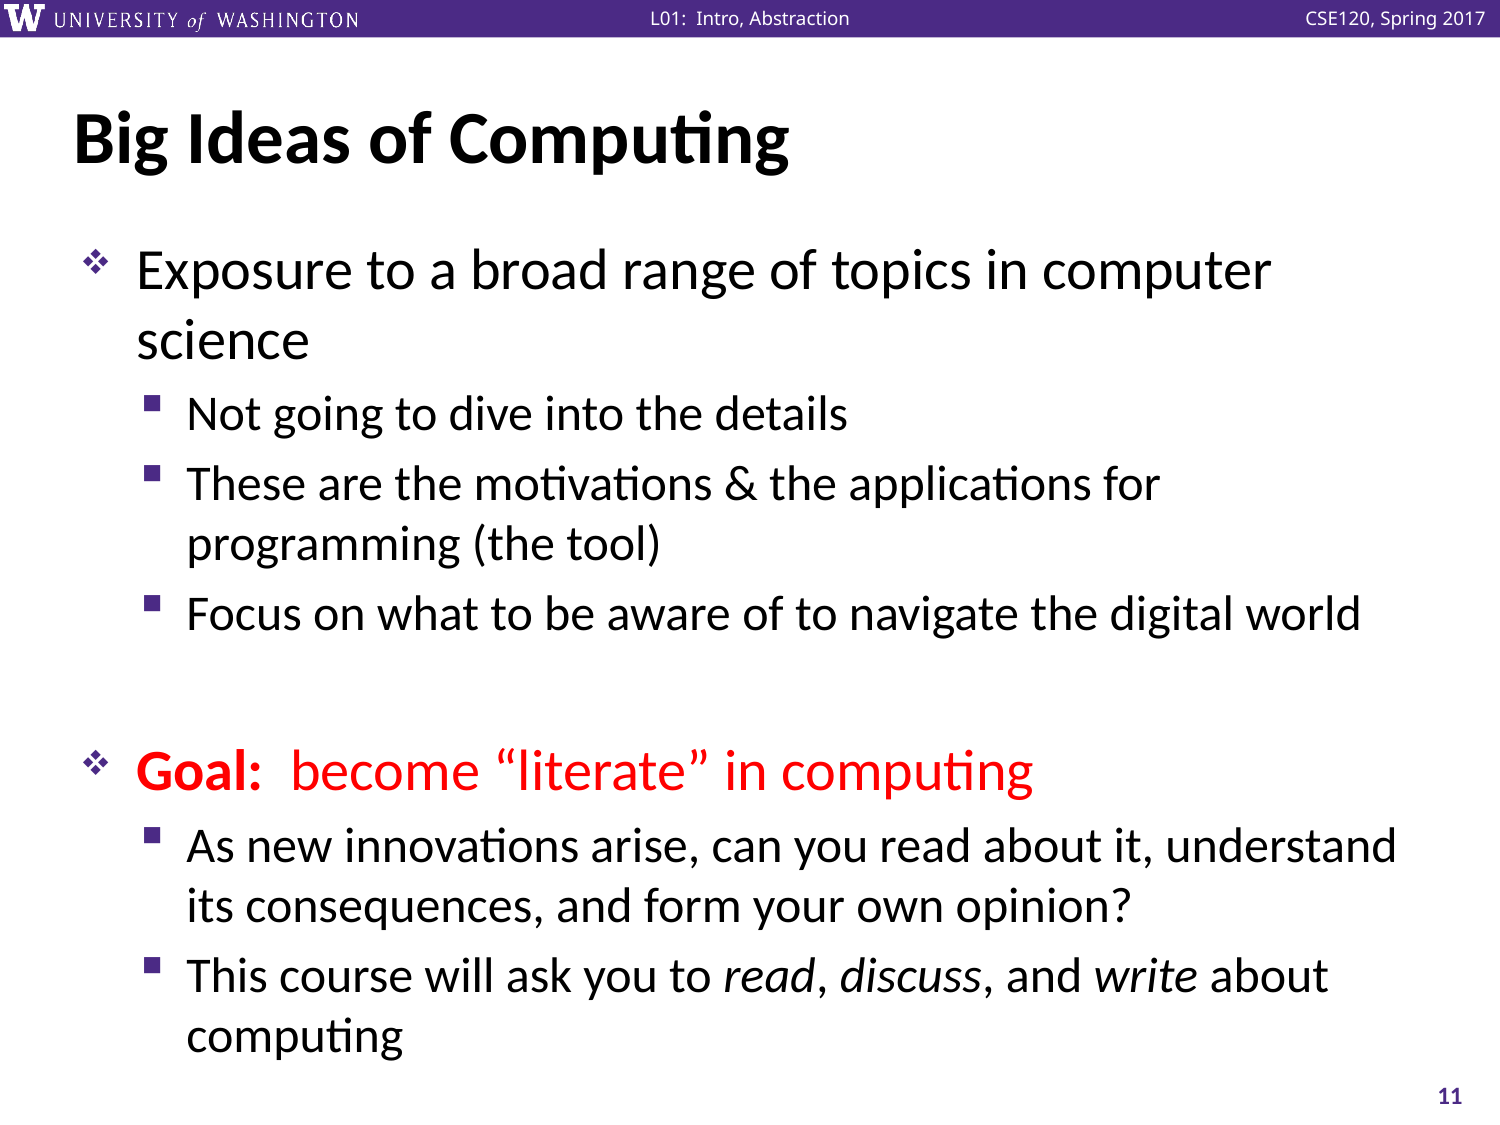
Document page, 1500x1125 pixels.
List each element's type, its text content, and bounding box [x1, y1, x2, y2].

slide_number 11 [1400, 1065, 1500, 1125]
picture [4, 4, 358, 32]
list Exposure to a broad range of topics in computer science Not going to dive into the details These are the motivations & the applications for programming (the tool) Focus on what to be aware of to navigate the digital world Goal: become “literate” in computing As new innovations arise, can you read about it, understand its consequences, and form your own opinion? This course will ask you to read, discuss, and write about computing [64, 223, 1438, 1040]
title Big Ideas of Computing [58, 71, 1438, 197]
